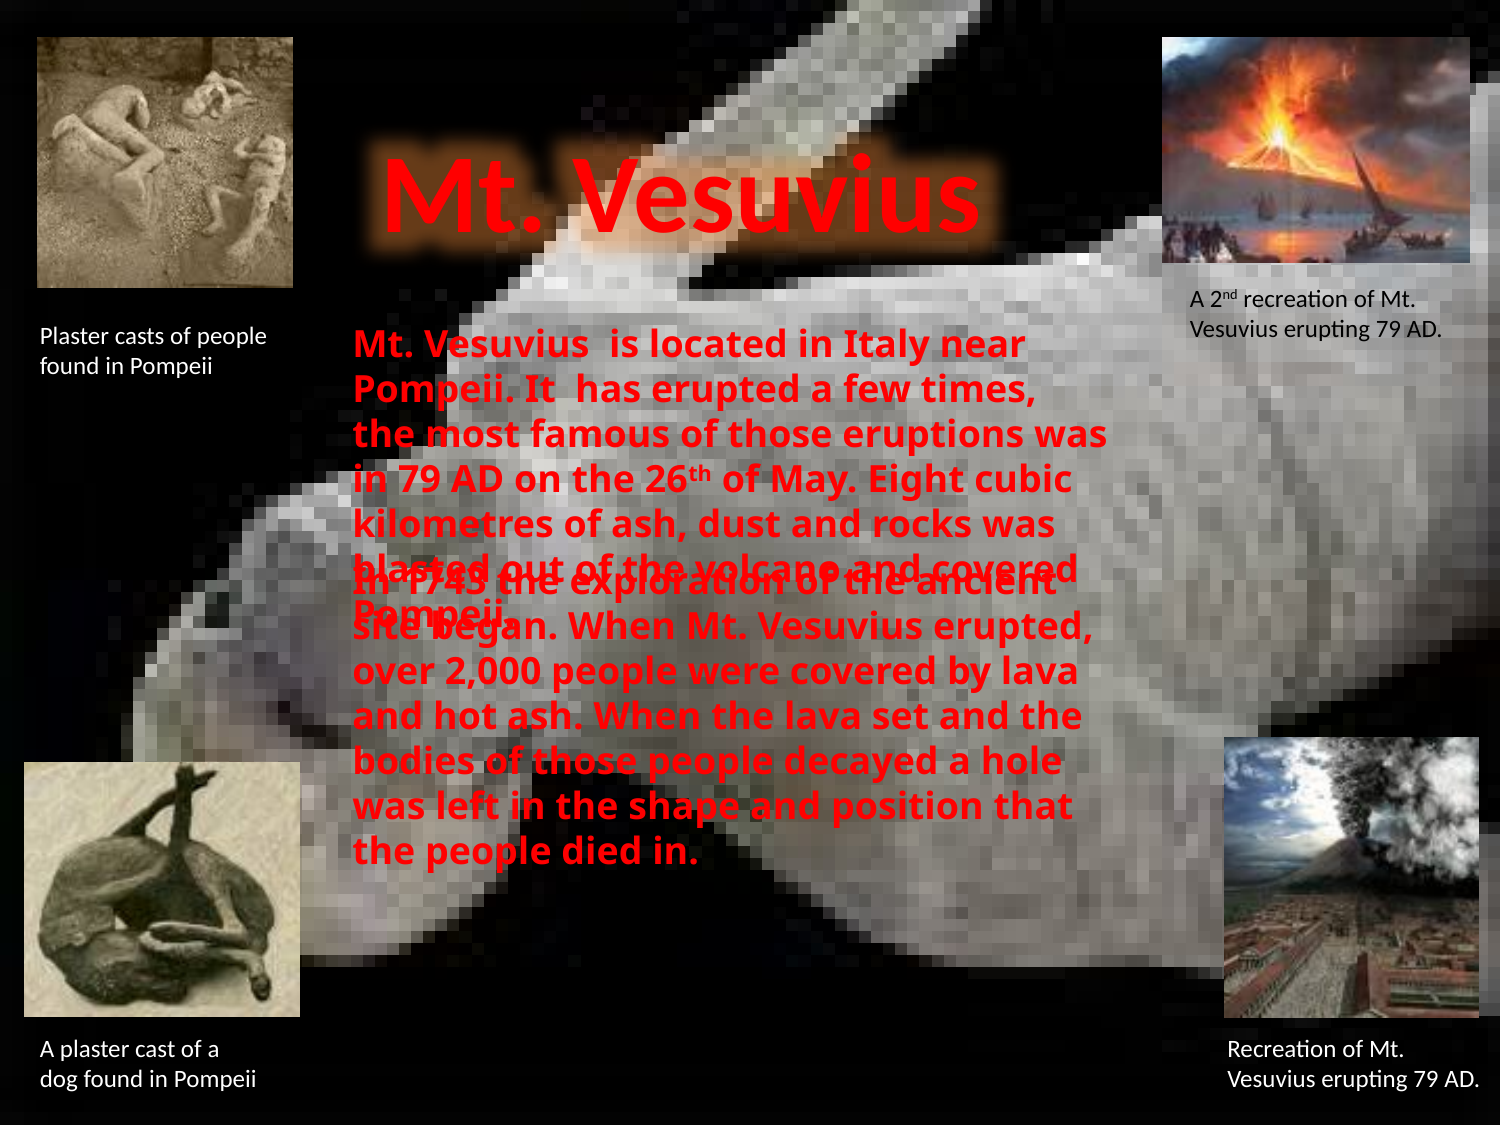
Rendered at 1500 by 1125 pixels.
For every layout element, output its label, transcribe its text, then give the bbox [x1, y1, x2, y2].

text_box In 1743 the exploration of the ancient site began. When Mt. Vesuvius erupted, over 2,000 people were covered by lava and hot ash. When the lava set and the bodies of those people decayed a hole was left in the shape and position that the people died in. [337, 549, 1113, 880]
picture [0, 0, 1500, 1125]
text_box A plaster cast of a dog found in Pompeii [24, 1024, 275, 1100]
text_box A 2nd recreation of Mt. Vesuvius erupting 79 AD. [1174, 274, 1475, 350]
text_box Recreation of Mt. Vesuvius erupting 79 AD. [1212, 1024, 1500, 1100]
text_box Mt. Vesuvius is located in Italy near Pompeii. It has erupted a few times, the most famous of those eruptions was in 79 AD on the 26th of May. Eight cubic kilometres of ash, dust and rocks was blasted out of the volcano and covered Pompeii. [337, 312, 1125, 643]
text_box Plaster casts of people found in Pompeii [24, 312, 300, 388]
text_box Mt. Vesuvius [365, 112, 998, 263]
